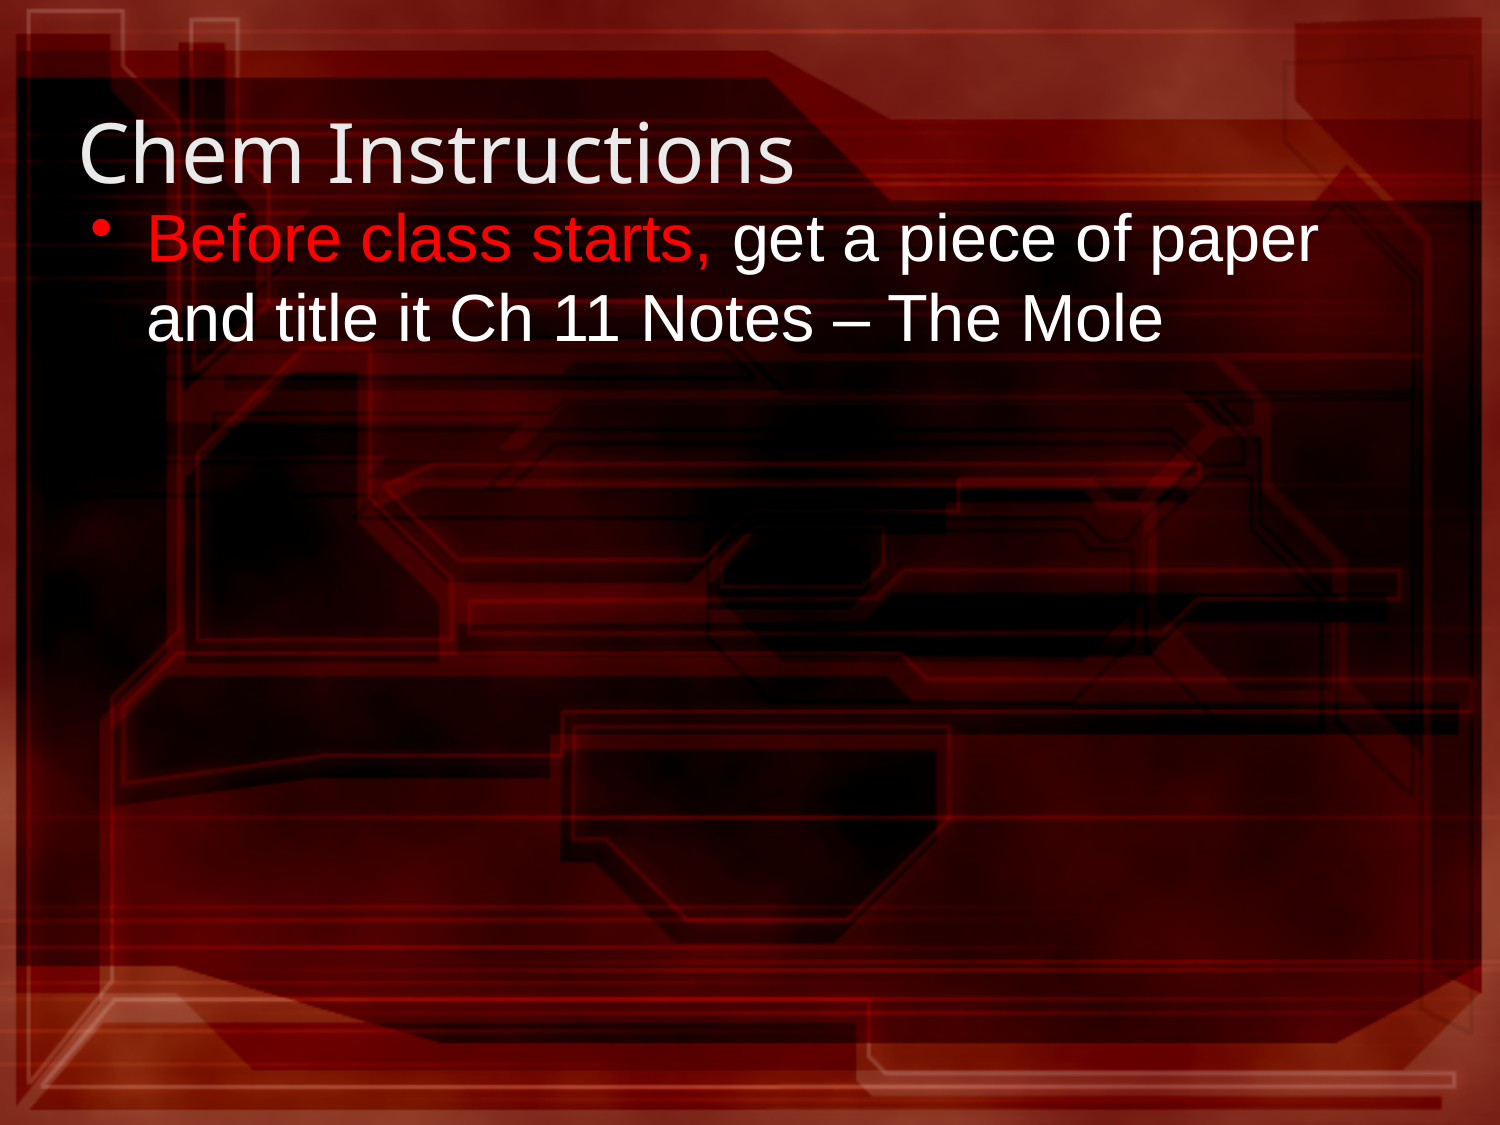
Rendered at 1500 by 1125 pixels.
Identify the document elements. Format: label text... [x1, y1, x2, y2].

picture [0, 0, 1500, 1125]
title Chem Instructions [62, 42, 1438, 258]
list Before class starts, get a piece of paper and title it Ch 11 Notes – The Mole [74, 187, 1426, 1076]
